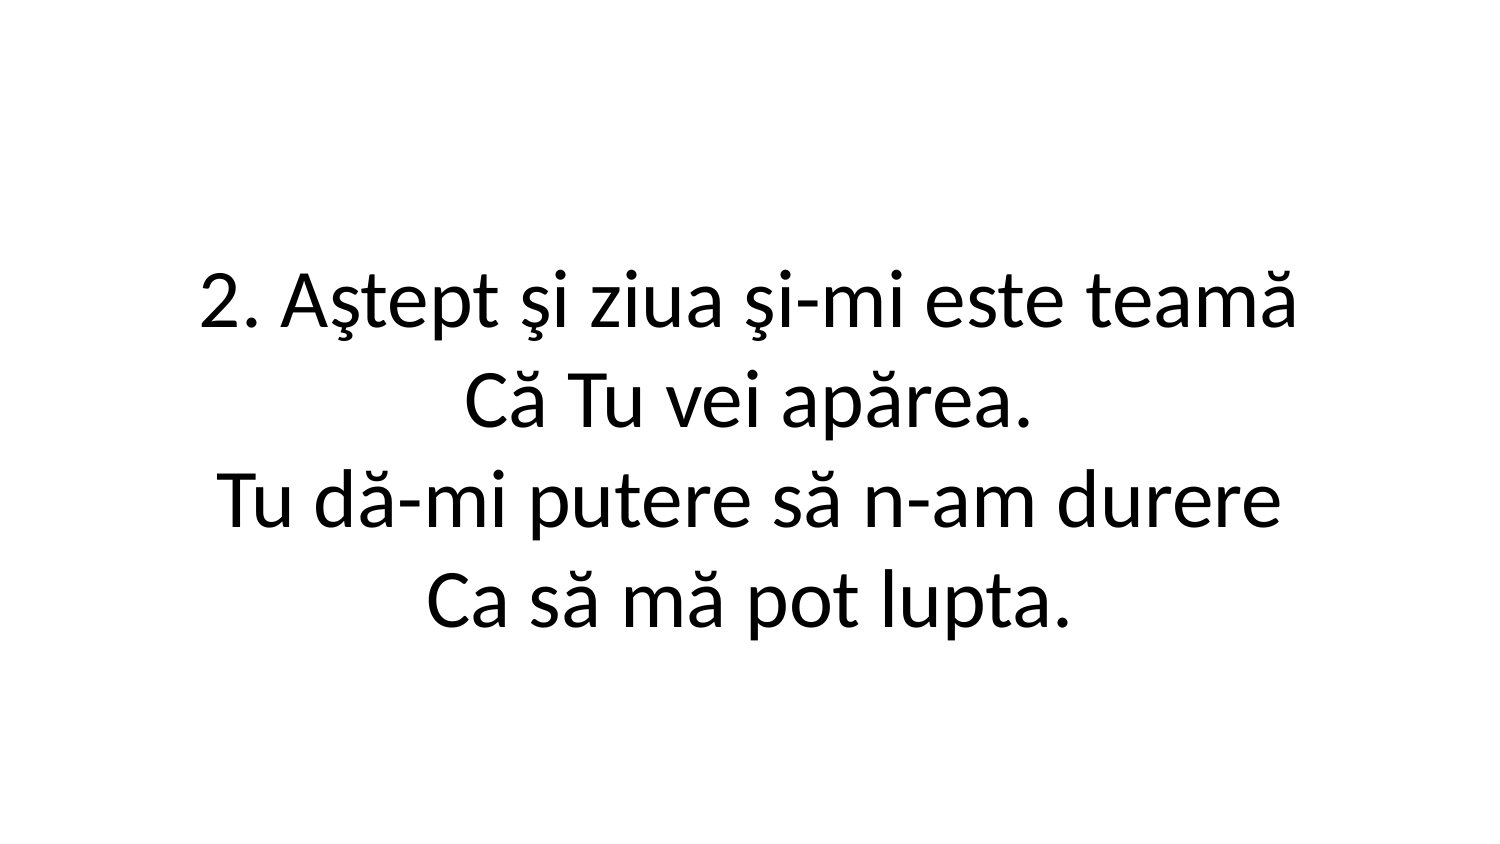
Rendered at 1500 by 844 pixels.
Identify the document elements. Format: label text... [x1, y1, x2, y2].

text_box 2. Aştept şi ziua şi-mi este teamă Că Tu vei apărea. Tu dă-mi putere să n-am durere Ca să mă pot lupta. [184, 192, 1316, 652]
